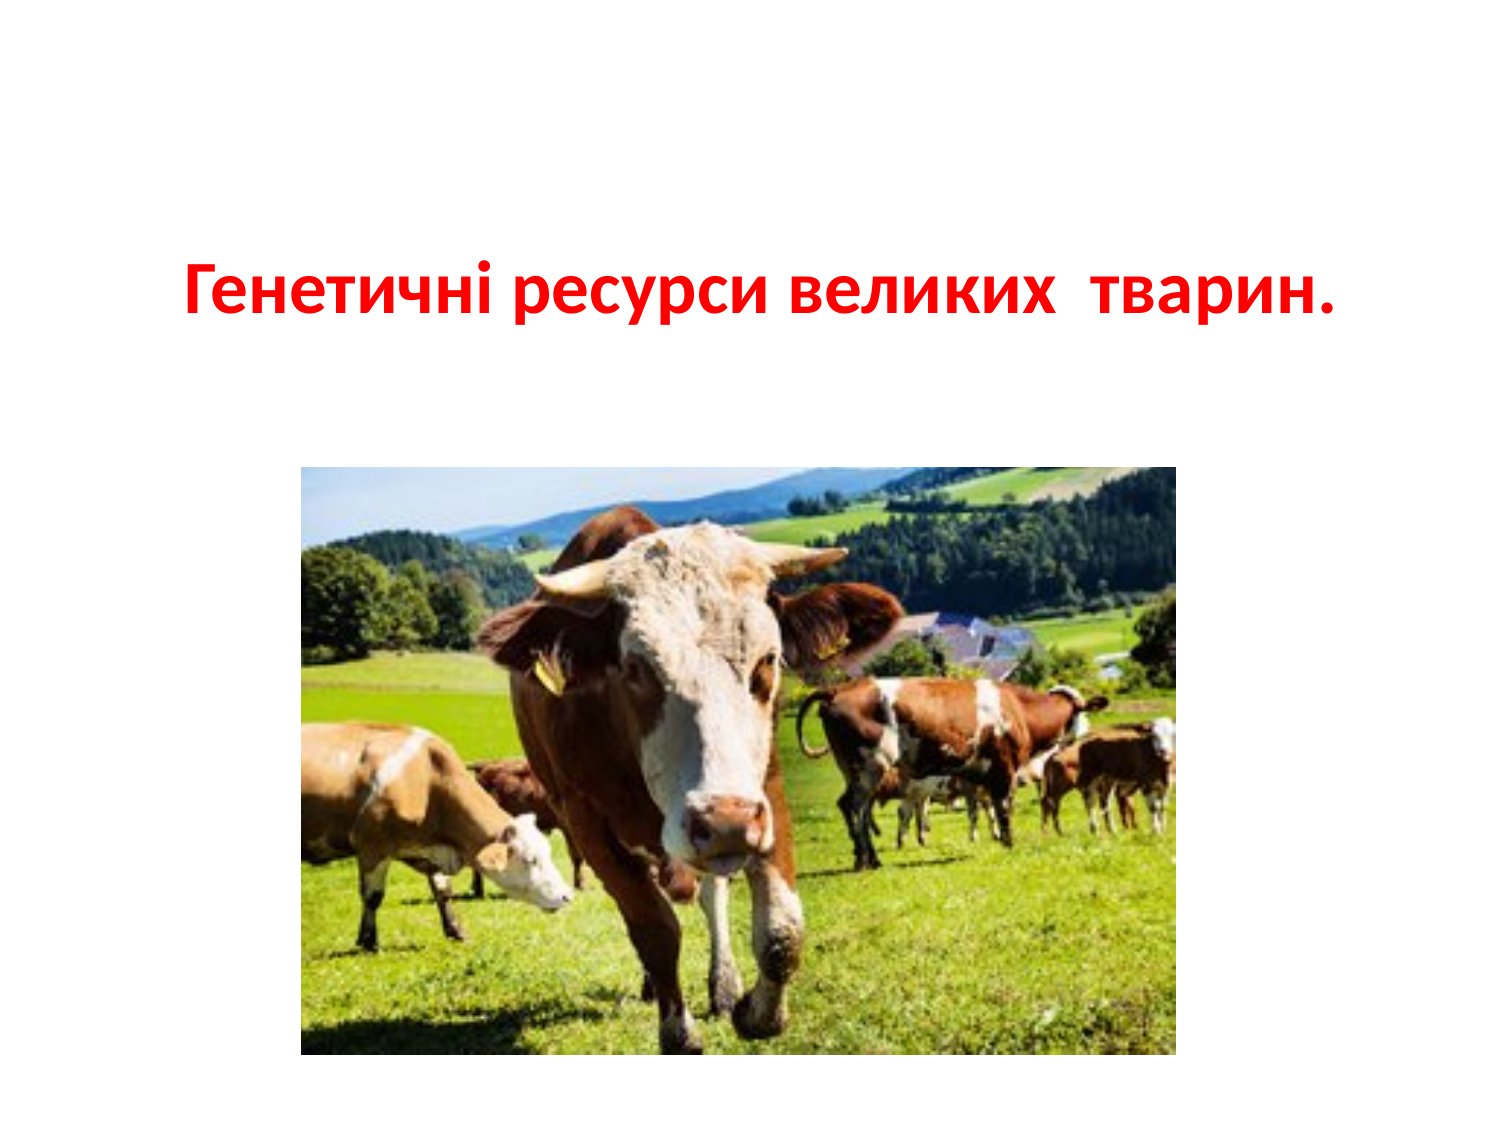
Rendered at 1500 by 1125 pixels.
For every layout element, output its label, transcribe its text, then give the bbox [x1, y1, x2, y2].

title Генетичні ресурси великих тварин. [123, 208, 1399, 450]
picture [300, 467, 1177, 1055]
